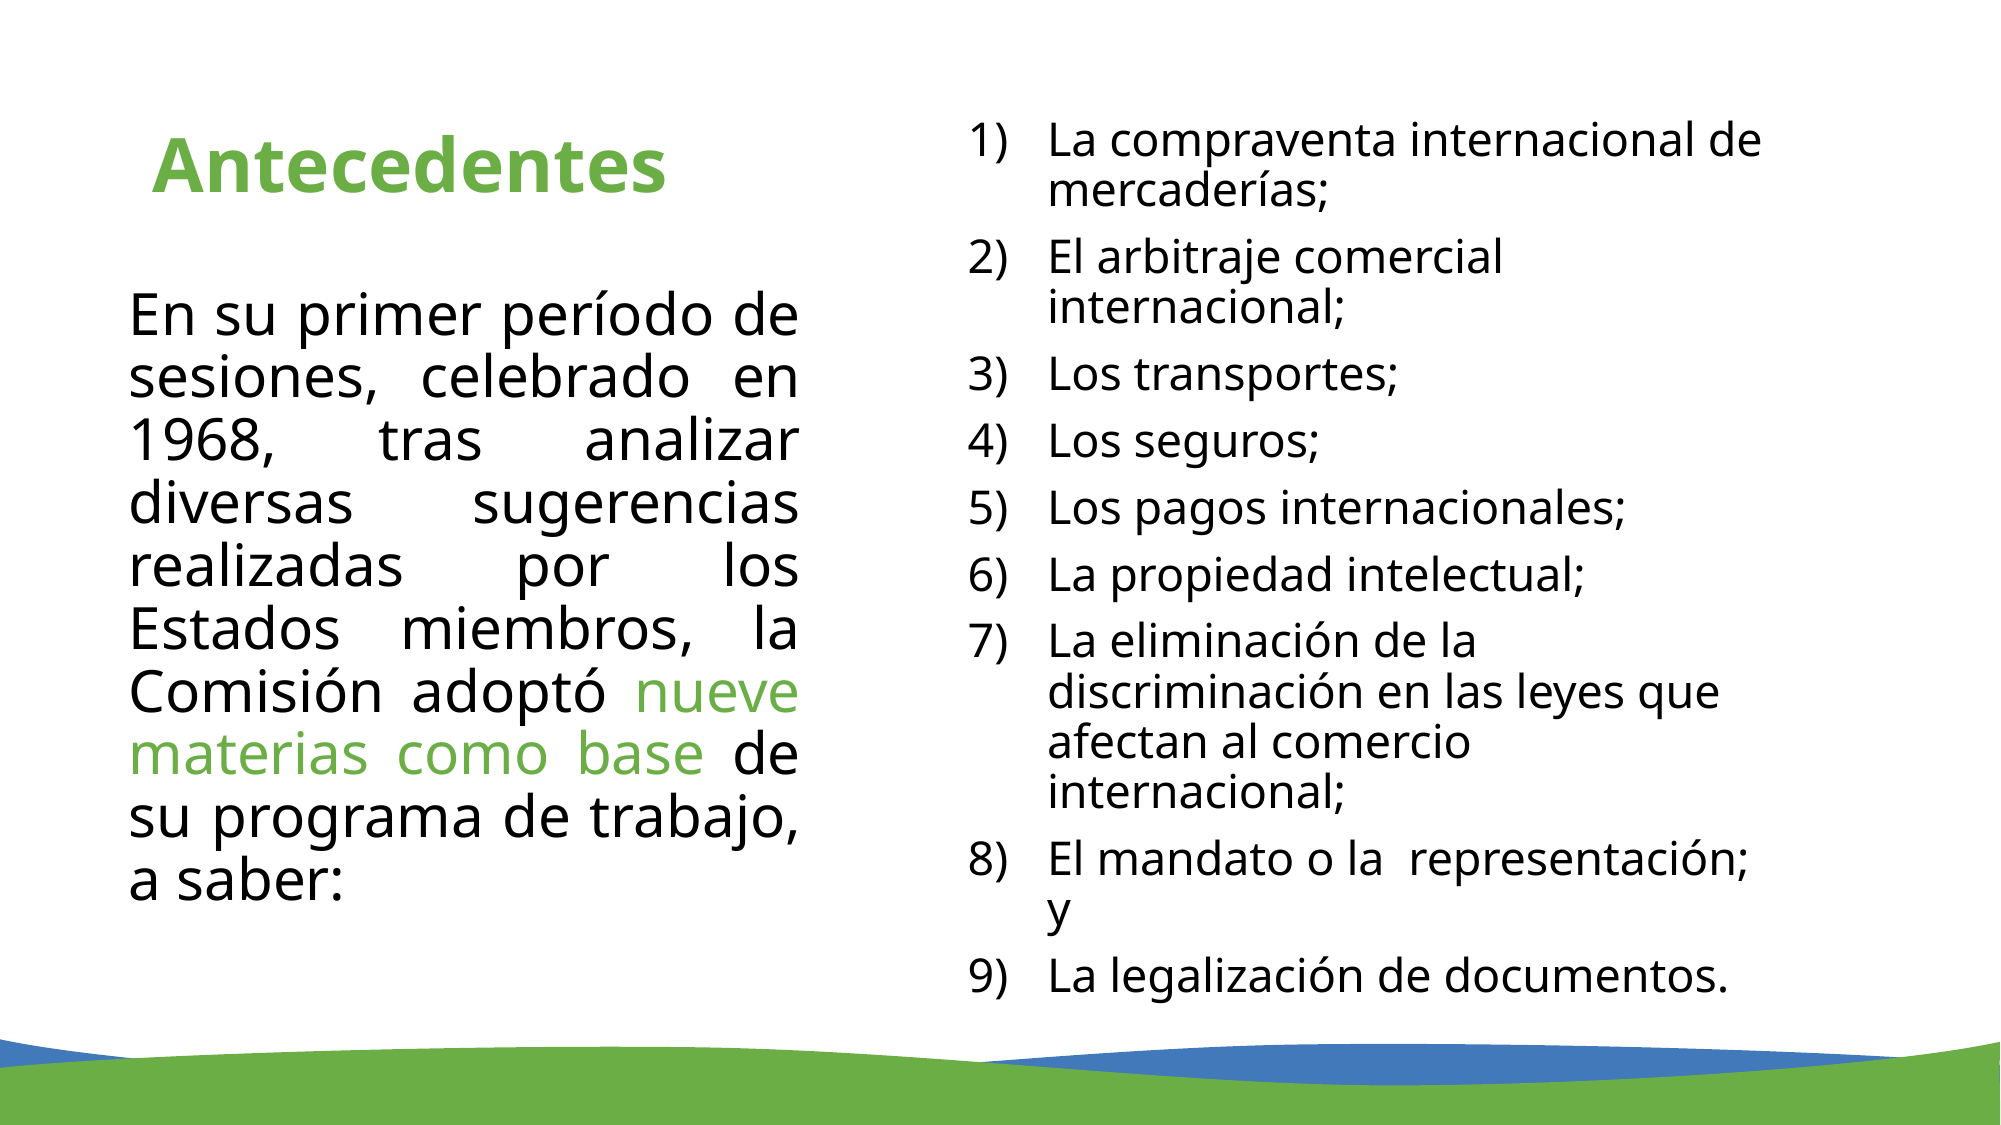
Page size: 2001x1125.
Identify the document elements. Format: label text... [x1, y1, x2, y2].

list En su primer período de sesiones, celebrado en 1968, tras analizar diversas sugerencias realizadas por los Estados miembros, la Comisión adoptó nueve materias como base de su programa de trabajo, a saber: [113, 277, 816, 992]
text_box La compraventa internacional de mercaderías; El arbitraje comercial internacional; Los transportes; Los seguros; Los pagos internacionales; La propiedad intelectual; La eliminación de la discriminación en las leyes que afectan al comercio internacional; El mandato o la representación; y La legalización de documentos. [952, 108, 1782, 1016]
title Antecedentes [137, 59, 1863, 278]
